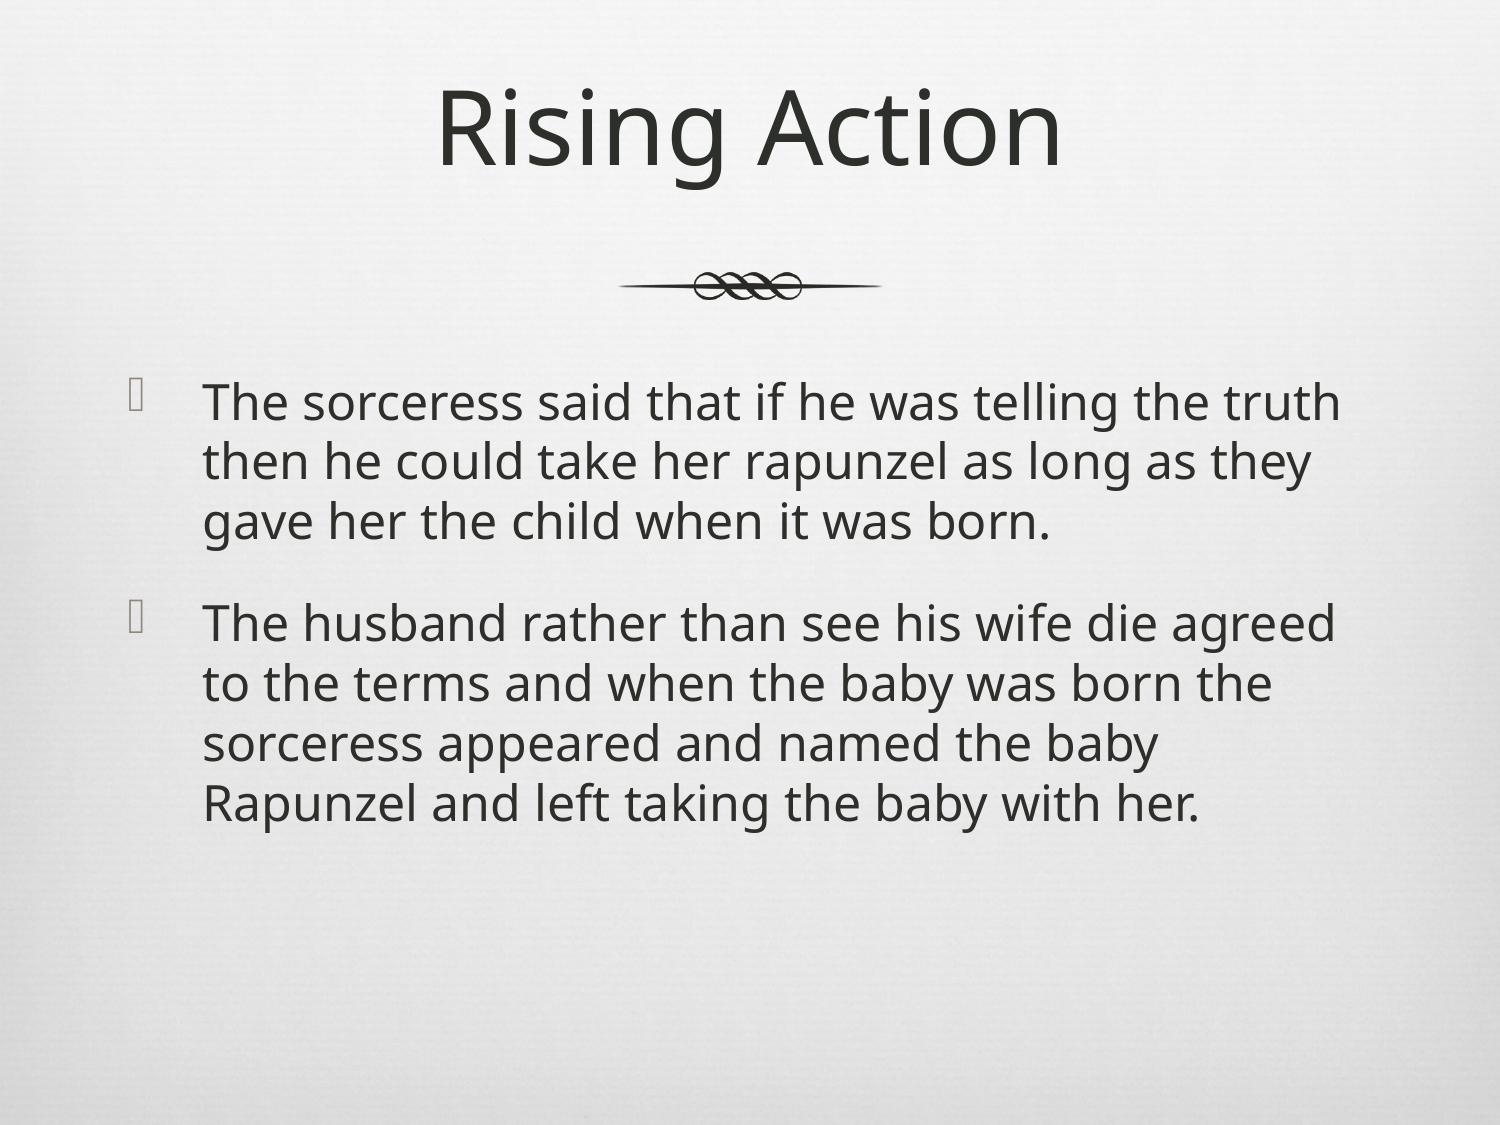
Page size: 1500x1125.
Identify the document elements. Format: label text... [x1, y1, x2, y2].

list The sorceress said that if he was telling the truth then he could take her rapunzel as long as they gave her the child when it was born. The husband rather than see his wife die agreed to the terms and when the baby was born the sorceress appeared and named the baby Rapunzel and left taking the baby with her. [112, 362, 1388, 963]
title Rising Action [112, 11, 1388, 236]
picture [615, 272, 885, 300]
